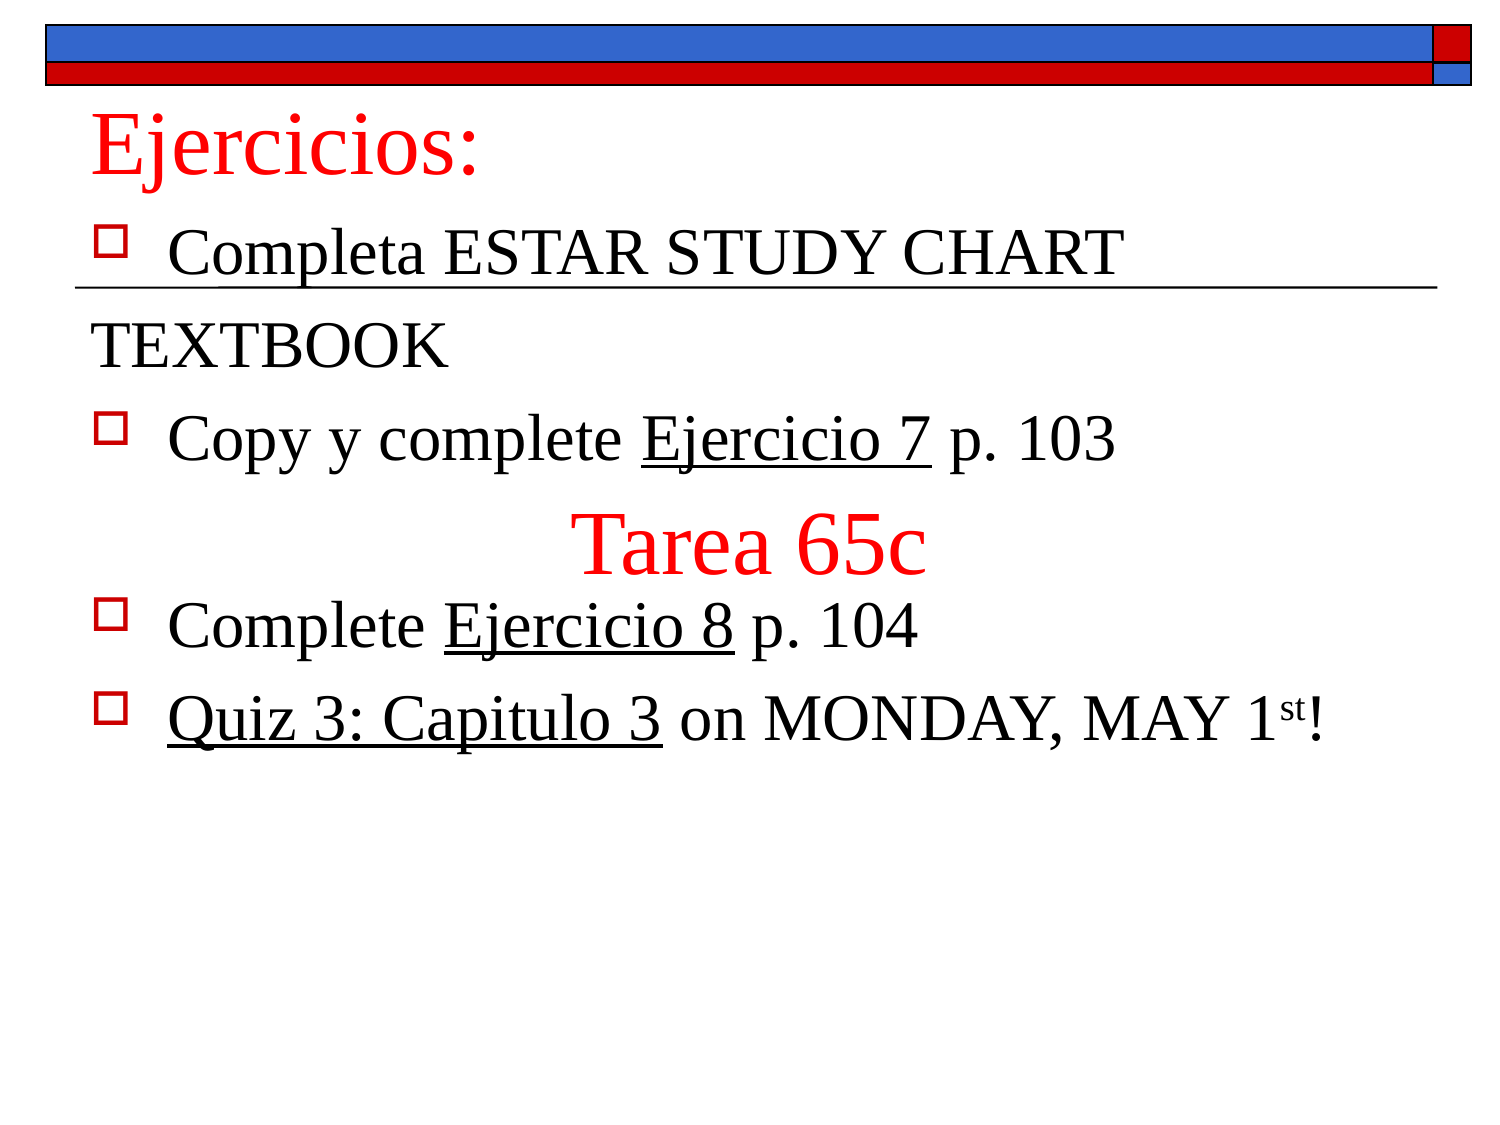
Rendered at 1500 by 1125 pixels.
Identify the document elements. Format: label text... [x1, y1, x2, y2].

title Ejercicios: [75, 12, 1425, 200]
list Completa ESTAR STUDY CHART TEXTBOOK Copy y complete Ejercicio 7 p. 103 Complete Ejercicio 8 p. 104 Quiz 3: Capitulo 3 on MONDAY, MAY 1st! [75, 600, 1425, 906]
list Completa ESTAR STUDY CHART TEXTBOOK Copy y complete Ejercicio 7 p. 103 Complete Ejercicio 8 p. 104 Quiz 3: Capitulo 3 on MONDAY, MAY 1st! [75, 200, 1425, 412]
text_box Tarea 65c [74, 412, 1425, 600]
